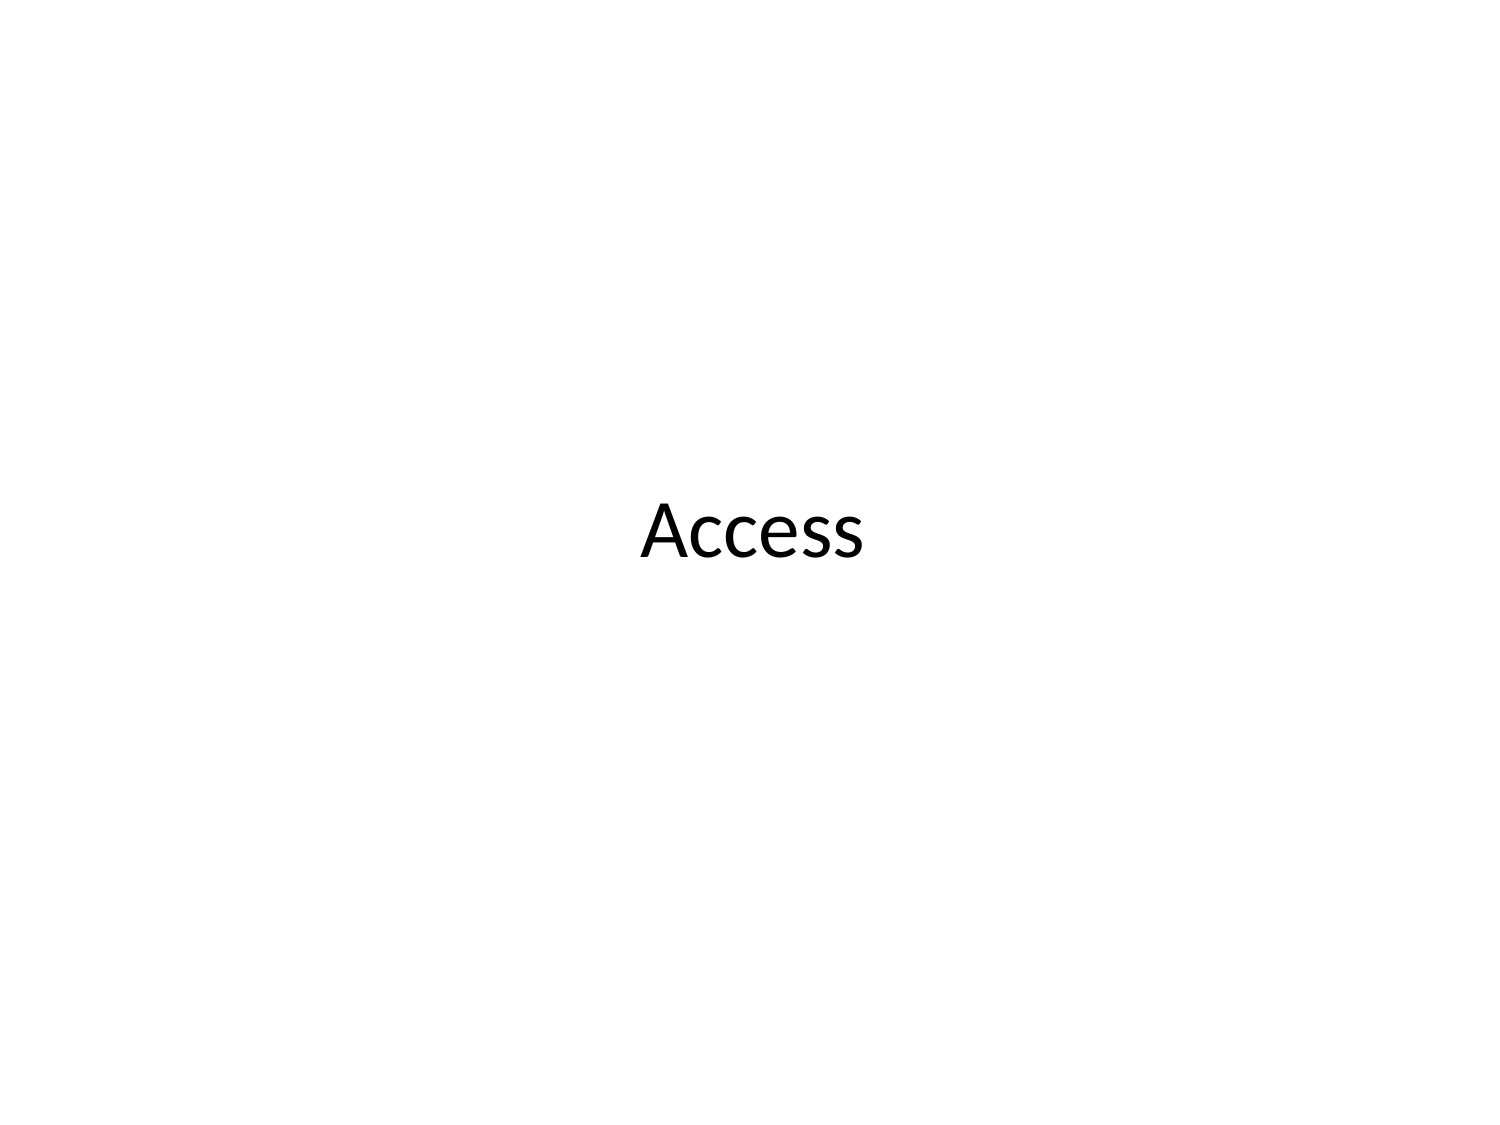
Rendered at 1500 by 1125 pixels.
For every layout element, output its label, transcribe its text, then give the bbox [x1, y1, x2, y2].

title Access [29, 404, 1477, 646]
